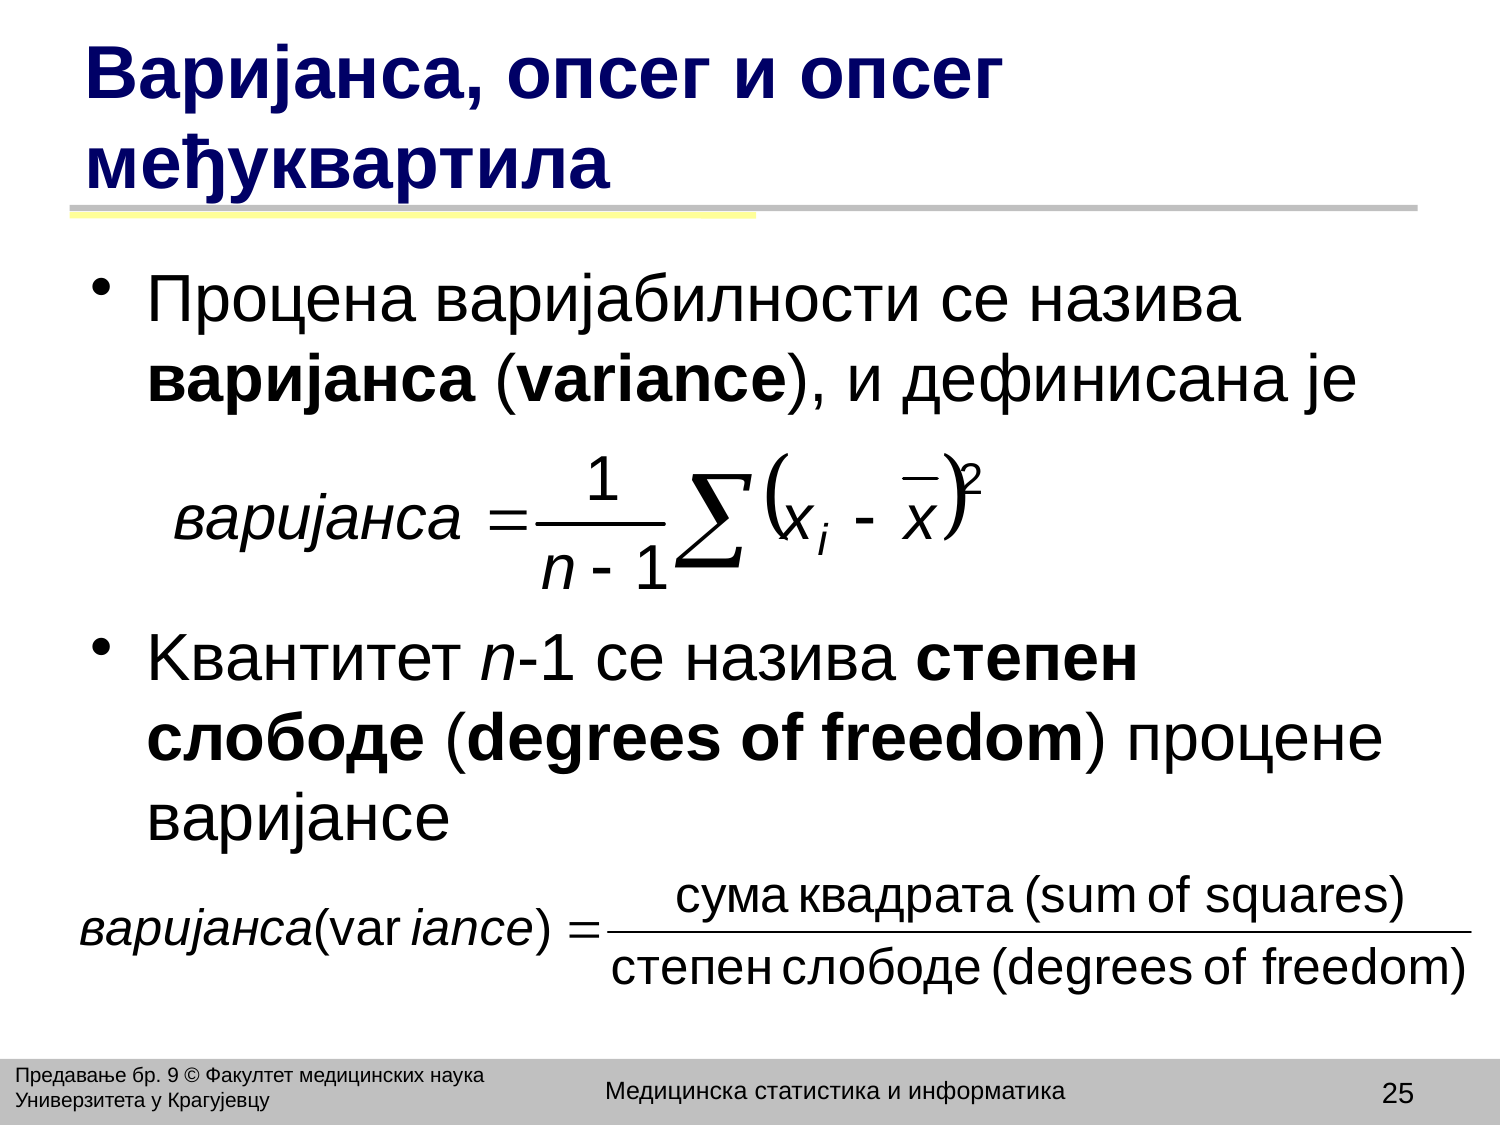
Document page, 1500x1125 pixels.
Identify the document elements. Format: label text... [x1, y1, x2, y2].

footer Медицинска статистика и информатика [512, 1066, 1160, 1125]
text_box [71, 857, 1482, 1012]
list Процена варијабилности се назива варијанса (variance), и дефинисана је Kвантитет n-1 се назива степен слободе (degrees of freedom) процене варијансе [74, 246, 1426, 531]
list Процена варијабилности се назива варијанса (variance), и дефинисана је Kвантитет n-1 се назива степен слободе (degrees of freedom) процене варијансе [74, 535, 1426, 856]
slide_number Предавање бр. 9 © Факултет медицинских наука Универзитета у Крагујевцу [0, 1053, 611, 1108]
title Варијанса, опсег и опсег међуквартила [69, 19, 1426, 208]
slide_number 25 [1164, 1066, 1430, 1125]
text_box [164, 431, 1003, 604]
